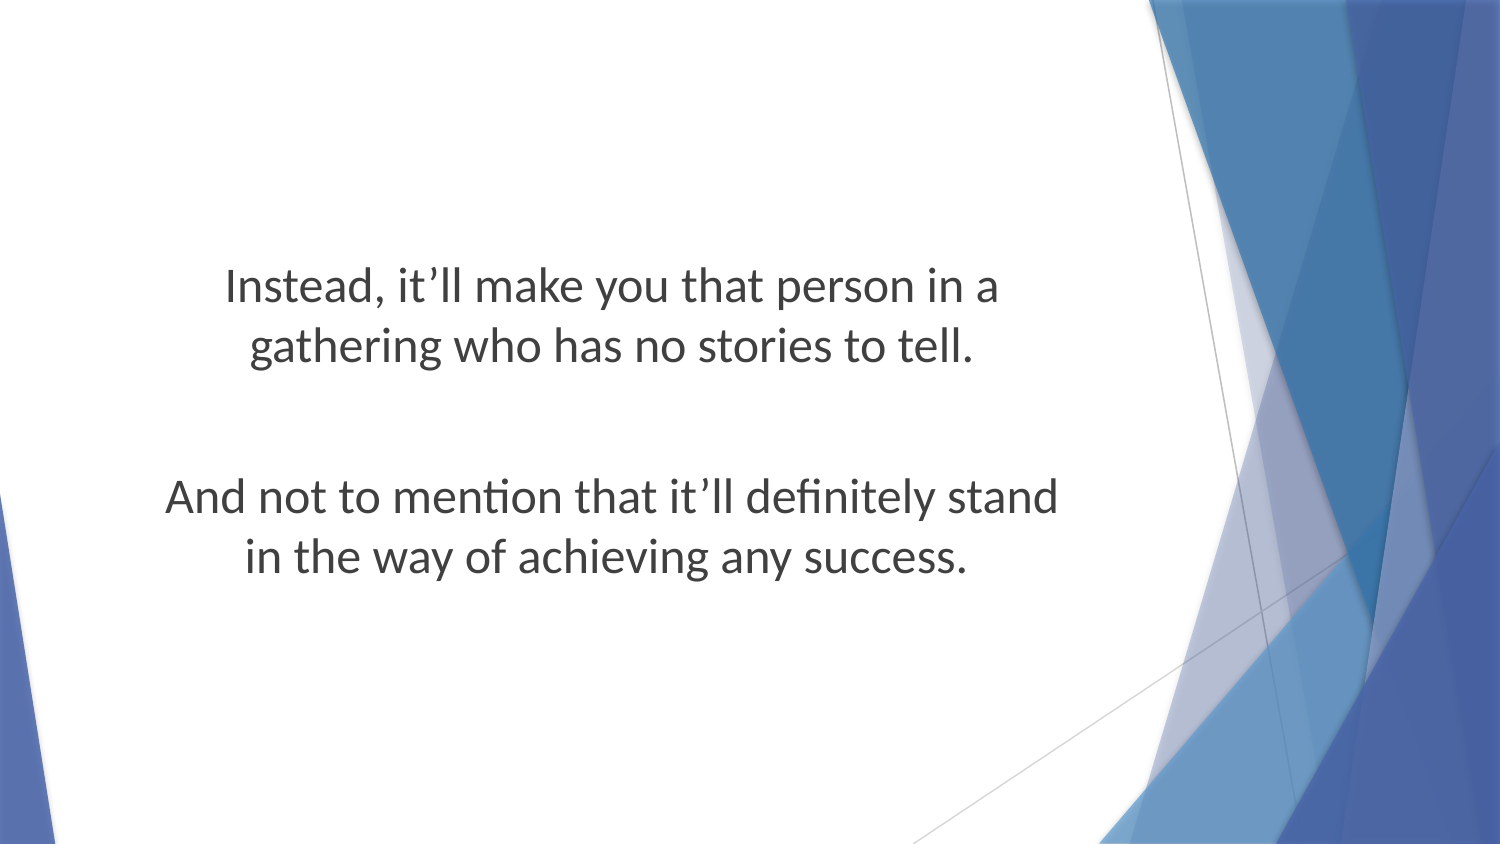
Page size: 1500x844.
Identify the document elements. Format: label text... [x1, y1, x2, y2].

list Instead, it’ll make you that person in a gathering who has no stories to tell. And not to mention that it’ll definitely stand in the way of achieving any success. [83, 244, 1141, 611]
